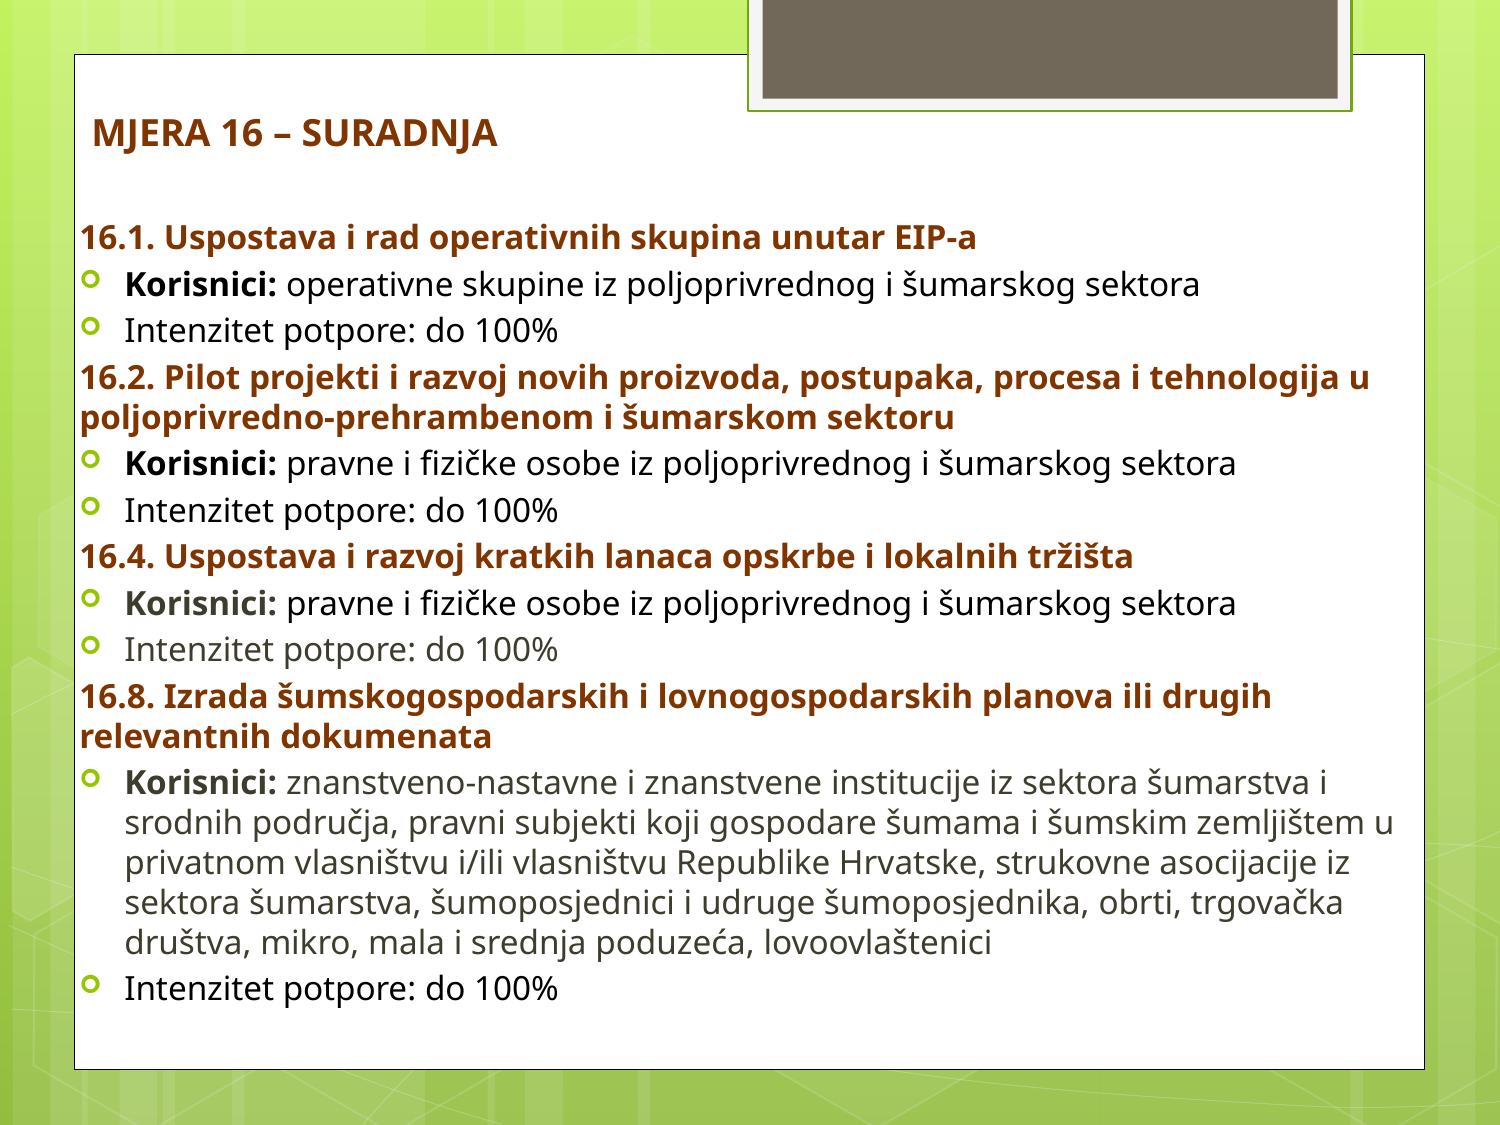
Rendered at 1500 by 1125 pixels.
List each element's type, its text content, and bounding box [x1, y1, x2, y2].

list 16.1. Uspostava i rad operativnih skupina unutar EIP-a Korisnici: operativne skupine iz poljoprivrednog i šumarskog sektora Intenzitet potpore: do 100% 16.2. Pilot projekti i razvoj novih proizvoda, postupaka, procesa i tehnologija u poljoprivredno-prehrambenom i šumarskom sektoru Korisnici: pravne i fizičke osobe iz poljoprivrednog i šumarskog sektora Intenzitet potpore: do 100% 16.4. Uspostava i razvoj kratkih lanaca opskrbe i lokalnih tržišta Korisnici: pravne i fizičke osobe iz poljoprivrednog i šumarskog sektora Intenzitet potpore: do 100% 16.8. Izrada šumskogospodarskih i lovnogospodarskih planova ili drugih relevantnih dokumenata Korisnici: znanstveno-nastavne i znanstvene institucije iz sektora šumarstva i srodnih područja, pravni subjekti koji gospodare šumama i šumskim zemljištem u privatnom vlasništvu i/ili vlasništvu Republike Hrvatske, strukovne asocijacije iz sektora šumarstva, šumoposjednici i udruge šumoposjednika, obrti, trgovačka društva, mikro, mala i srednja poduzeća, lovoovlaštenici Intenzitet potpore: do 100% [53, 162, 1468, 1024]
text_box MJERA 16 – SURADNJA [76, 101, 1223, 162]
